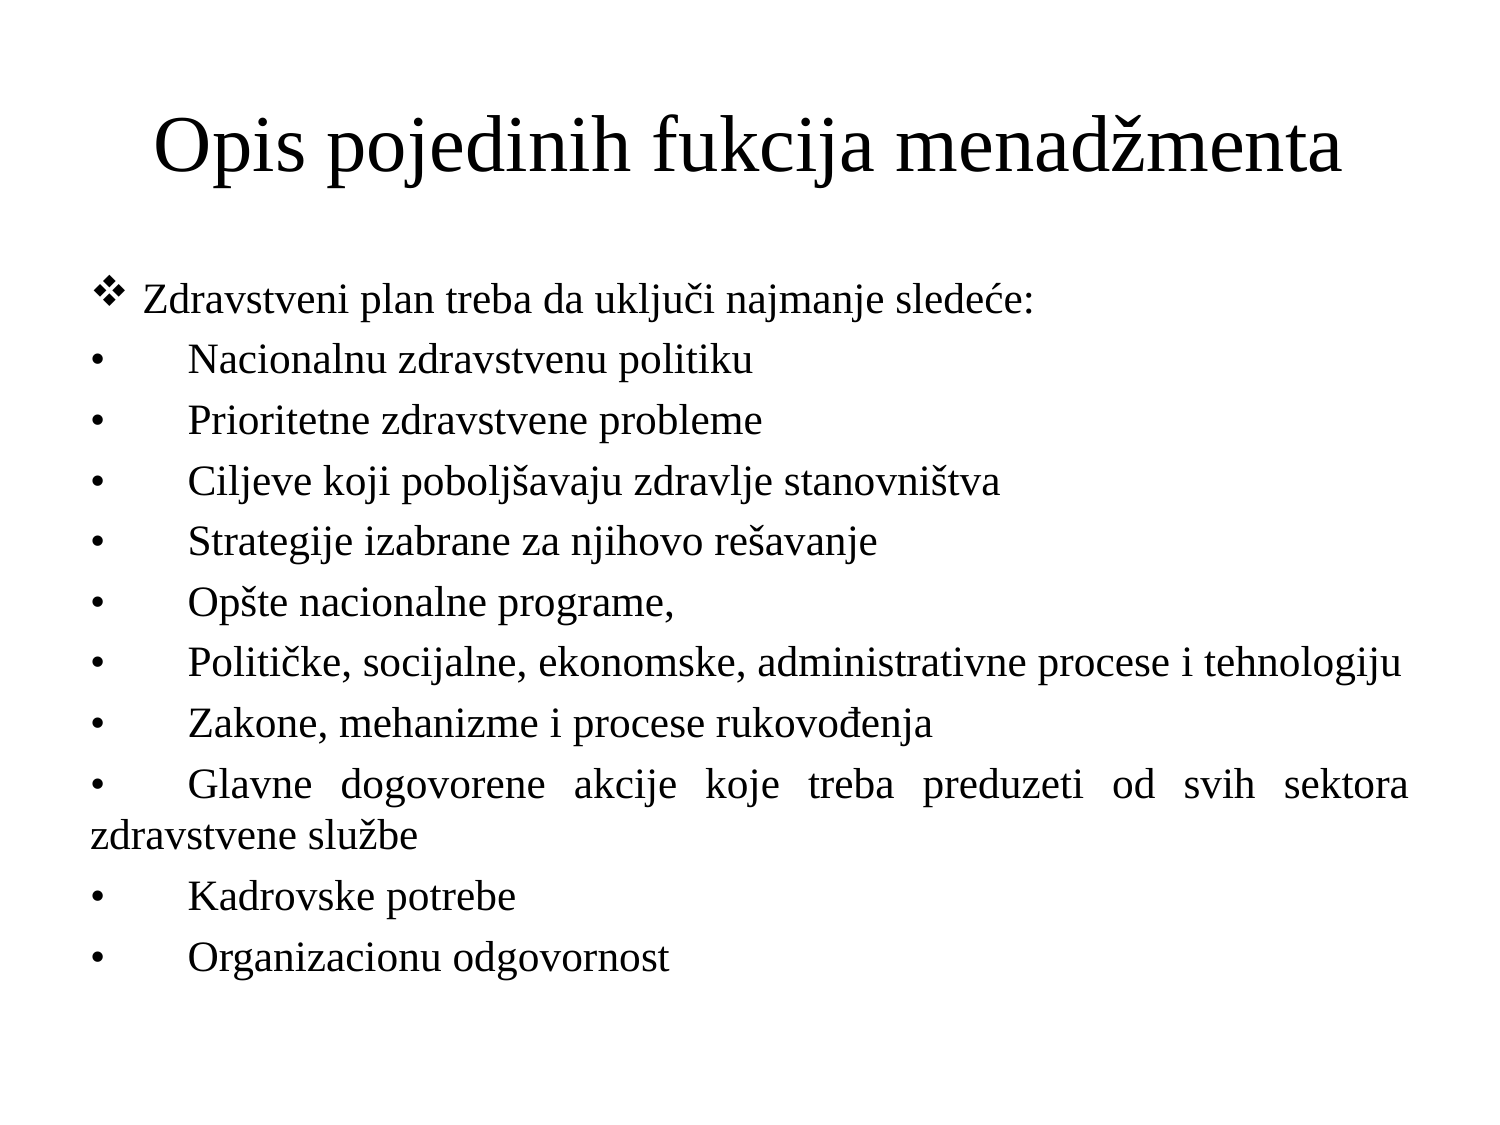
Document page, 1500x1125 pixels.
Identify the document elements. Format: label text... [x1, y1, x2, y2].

title Opis pojedinih fukcija menadžmenta [75, 45, 1425, 233]
list Zdravstveni plan treba da uključi najmanje sledeće: • Nacionalnu zdravstvenu politiku • Prioritetne zdravstvene probleme • Ciljeve koji poboljšavaju zdravlje stanovništva • Strategije izabrane za njihovo rešavanje • Opšte nacionalne programe, • Političke, socijalne, ekonomske, administrativne procese i tehnologiju • Zakone, mehanizme i procese rukovođenja • Glavne dogovorene akcije koje treba preduzeti od svih sektora zdravstvene službe • Kadrovske potrebe • Organizacionu odgovornost [75, 262, 1425, 1005]
